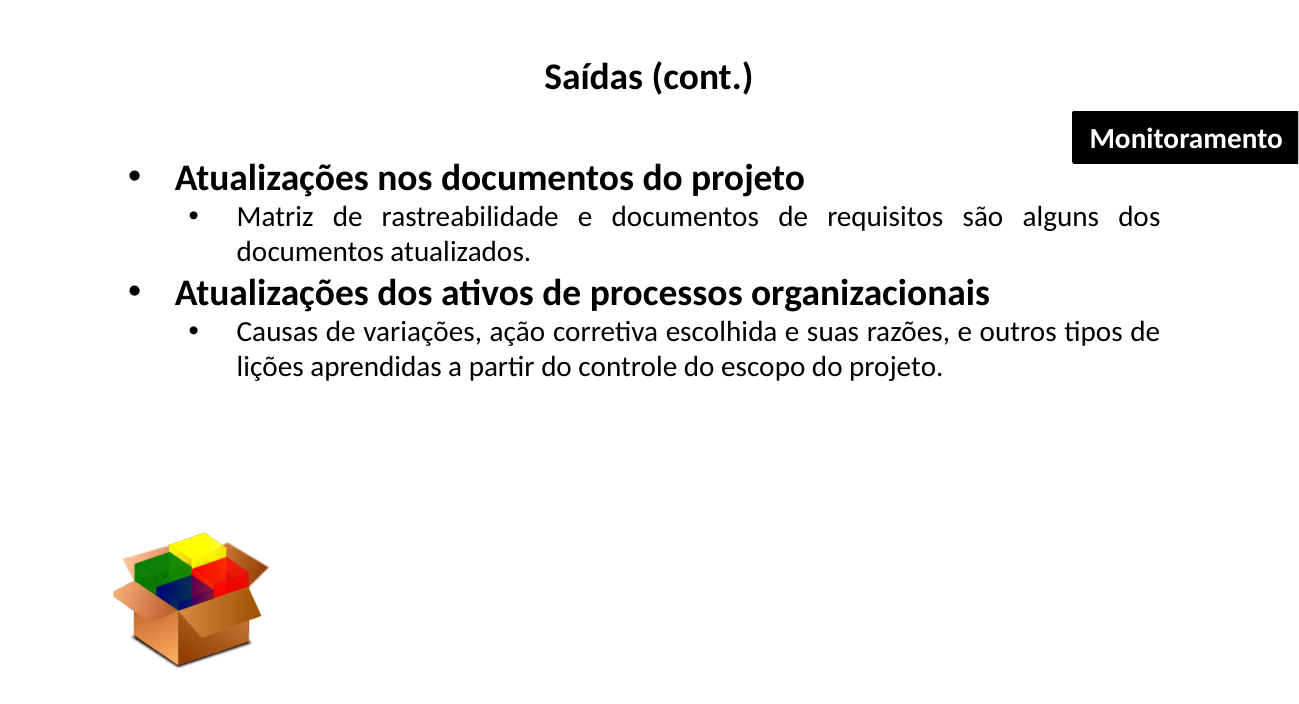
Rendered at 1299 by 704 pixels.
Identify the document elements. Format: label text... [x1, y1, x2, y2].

text_box Saídas (cont.) [0, 44, 1299, 106]
text_box Atualizações nos documentos do projeto Matriz de rastreabilidade e documentos de requisitos são alguns dos documentos atualizados. Atualizações dos ativos de processos organizacionais Causas de variações, ação corretiva escolhida e suas razões, e outros tipos de lições aprendidas a partir do controle do escopo do projeto. [113, 145, 1177, 393]
picture [112, 520, 273, 672]
text_box Monitoramento [1074, 112, 1299, 162]
